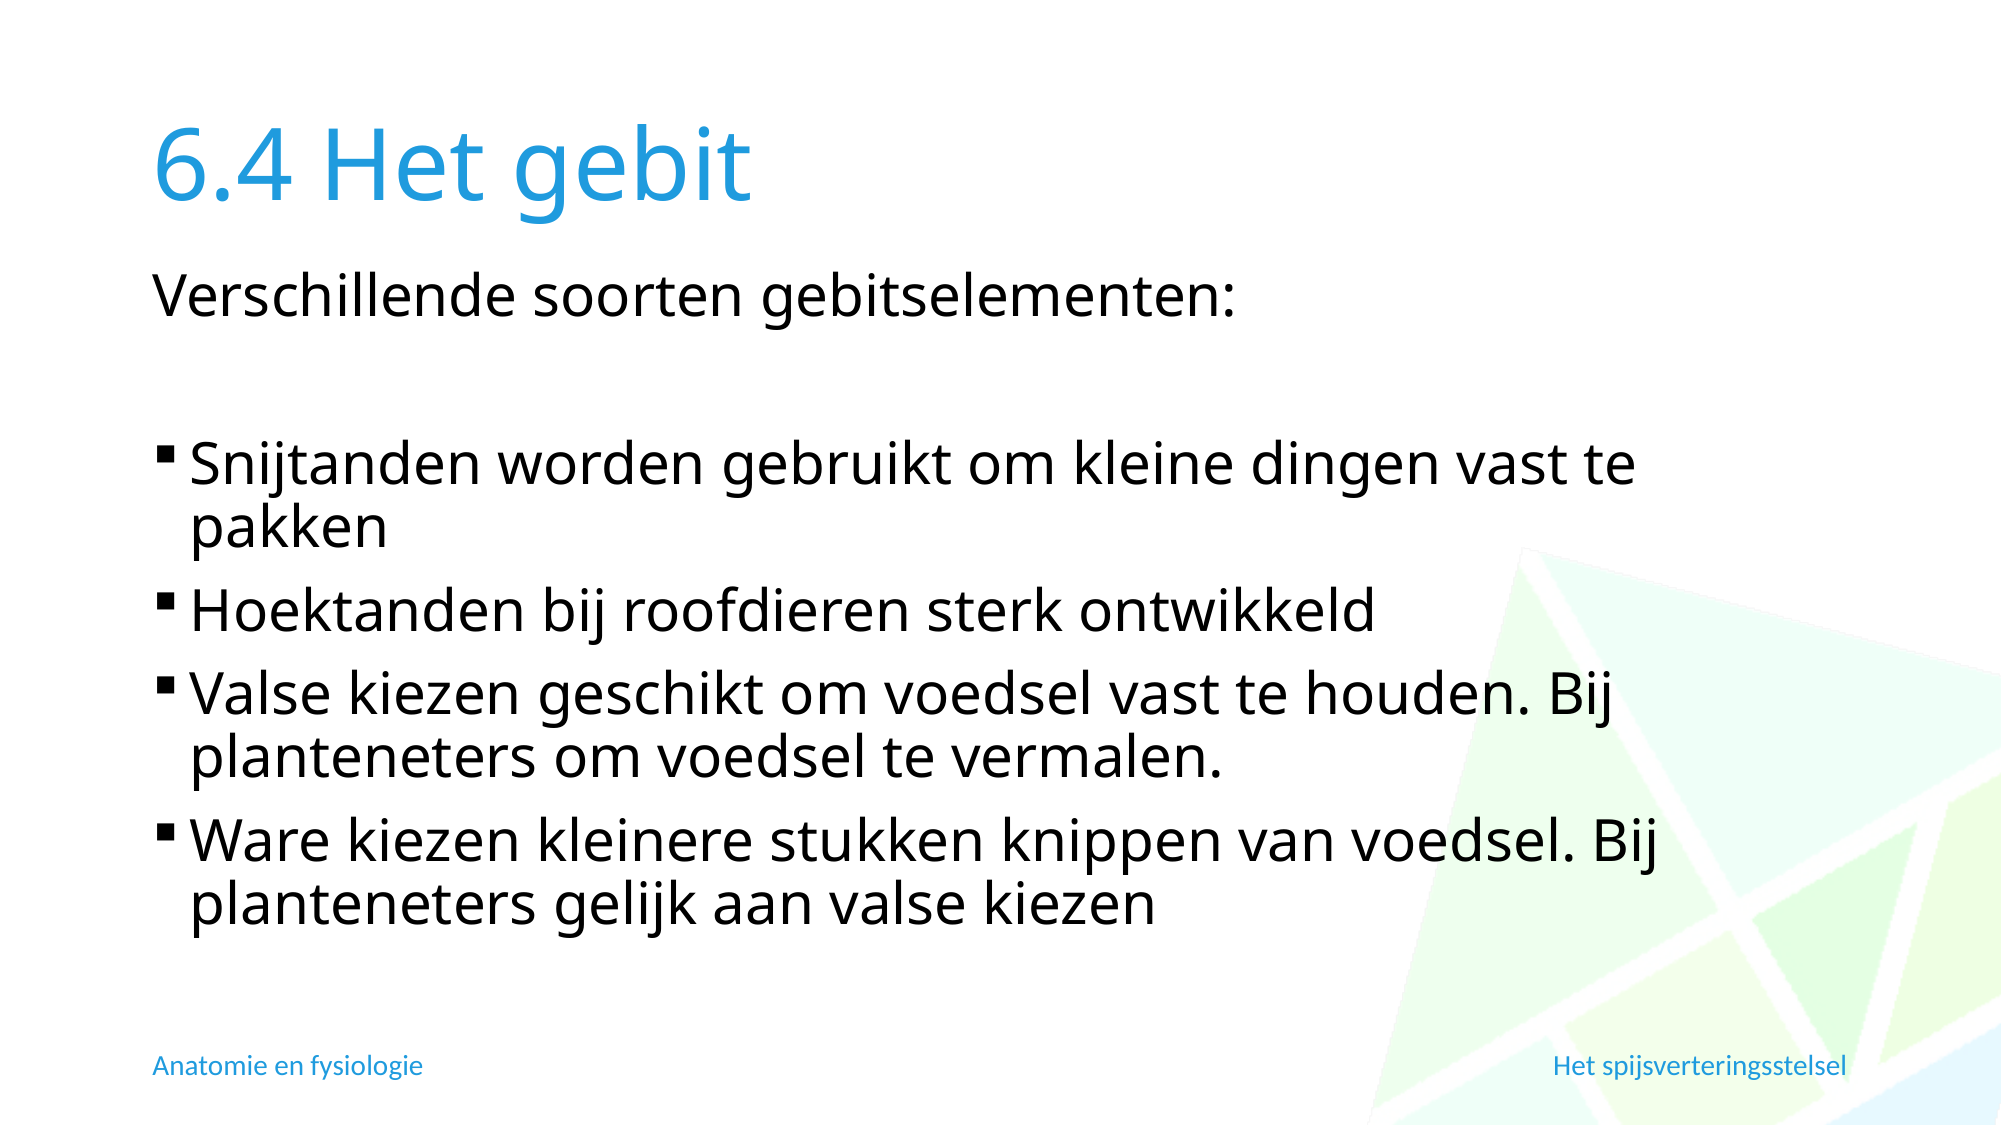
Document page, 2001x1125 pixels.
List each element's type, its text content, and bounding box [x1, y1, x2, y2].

title 6.4 Het gebit [137, 59, 1863, 259]
list Anatomie en fysiologie [137, 1042, 588, 1103]
list Het spijsverteringsstelsel [1412, 1042, 1863, 1103]
list Verschillende soorten gebitselementen: Snijtanden worden gebruikt om kleine dingen vast te pakken Hoektanden bij roofdieren sterk ontwikkeld Valse kiezen geschikt om voedsel vast te houden. Bij planteneters om voedsel te vermalen. Ware kiezen kleinere stukken knippen van voedsel. Bij planteneters gelijk aan valse kiezen [137, 259, 1863, 973]
